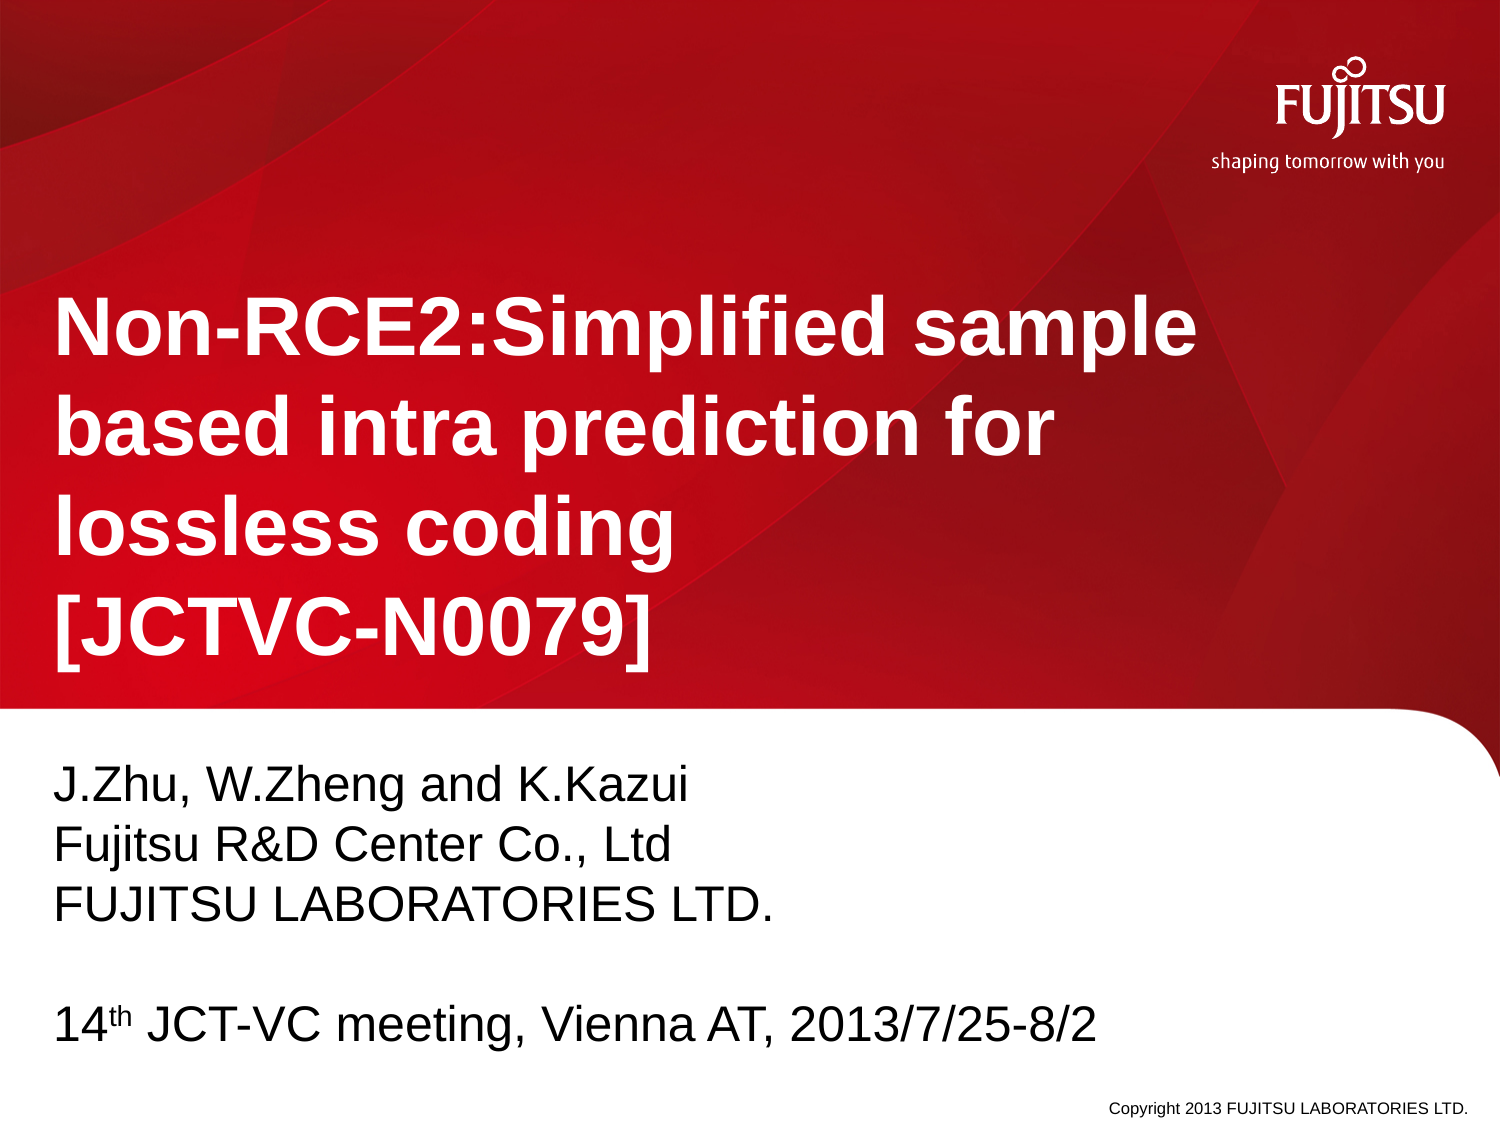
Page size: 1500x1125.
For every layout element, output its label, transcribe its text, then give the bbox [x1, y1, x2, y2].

subtitle J.Zhu, W.Zheng and K.Kazui Fujitsu R&D Center Co., Ltd FUJITSU LABORATORIES LTD. 14th JCT-VC meeting, Vienna AT, 2013/7/25-8/2 [53, 751, 1353, 1044]
picture [0, 0, 1500, 797]
footer Copyright 2013 FUJITSU LABORATORIES LTD. [809, 1091, 1470, 1125]
title Non-RCE2:Simplified sample based intra prediction for lossless coding [JCTVC-N0079] [53, 285, 1353, 673]
